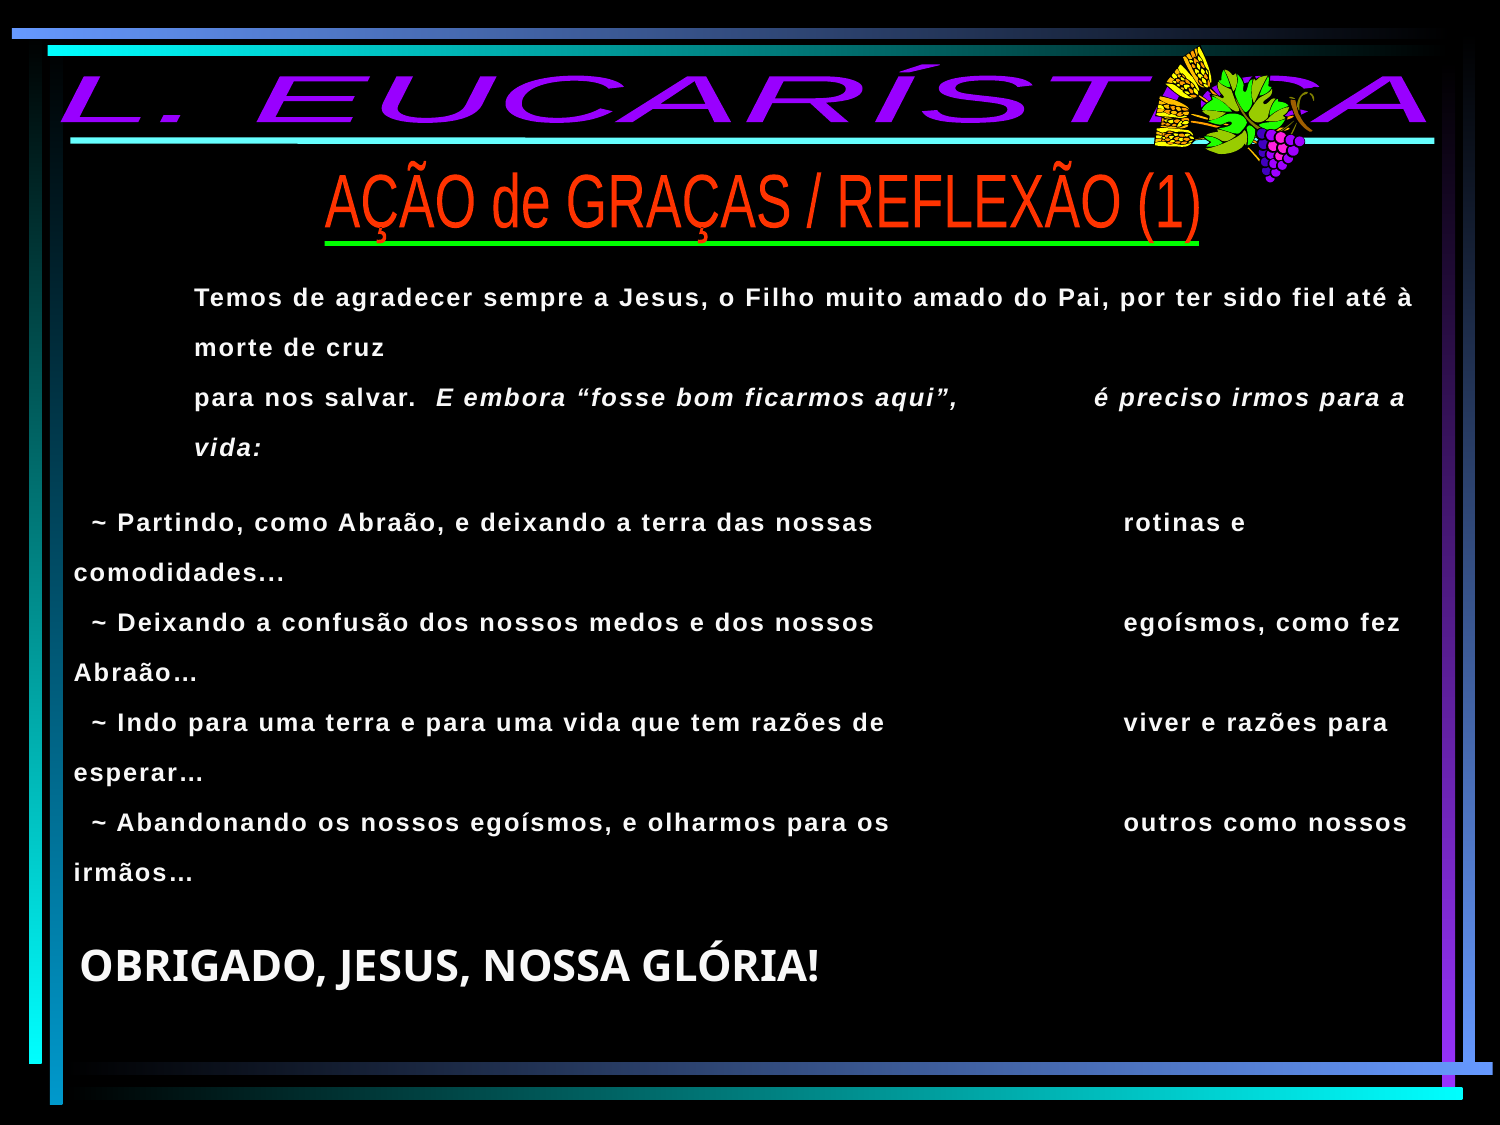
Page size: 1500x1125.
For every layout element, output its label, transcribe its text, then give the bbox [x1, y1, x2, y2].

picture [1169, 41, 1318, 184]
text_box Obrigado, jesus, nossa glória! [64, 928, 1471, 1027]
text_box Temos de agradecer sempre a Jesus, o Filho muito amado do Pai, por ter sido fiel até à morte de cruz para nos salvar. E embora “fosse bom ficarmos aqui”, é preciso irmos para a vida: ~ Partindo, como Abraão, e deixando a terra das nossas rotinas e comodidades... ~ Deixando a confusão dos nossos medos e dos nossos egoísmos, como fez Abraão… ~ Indo para uma terra e para uma vida que tem razões de viver e razões para esperar… ~ Abandonando os nossos egoísmos, e olharmos para os outros como nossos irmãos… [29, 270, 1471, 911]
